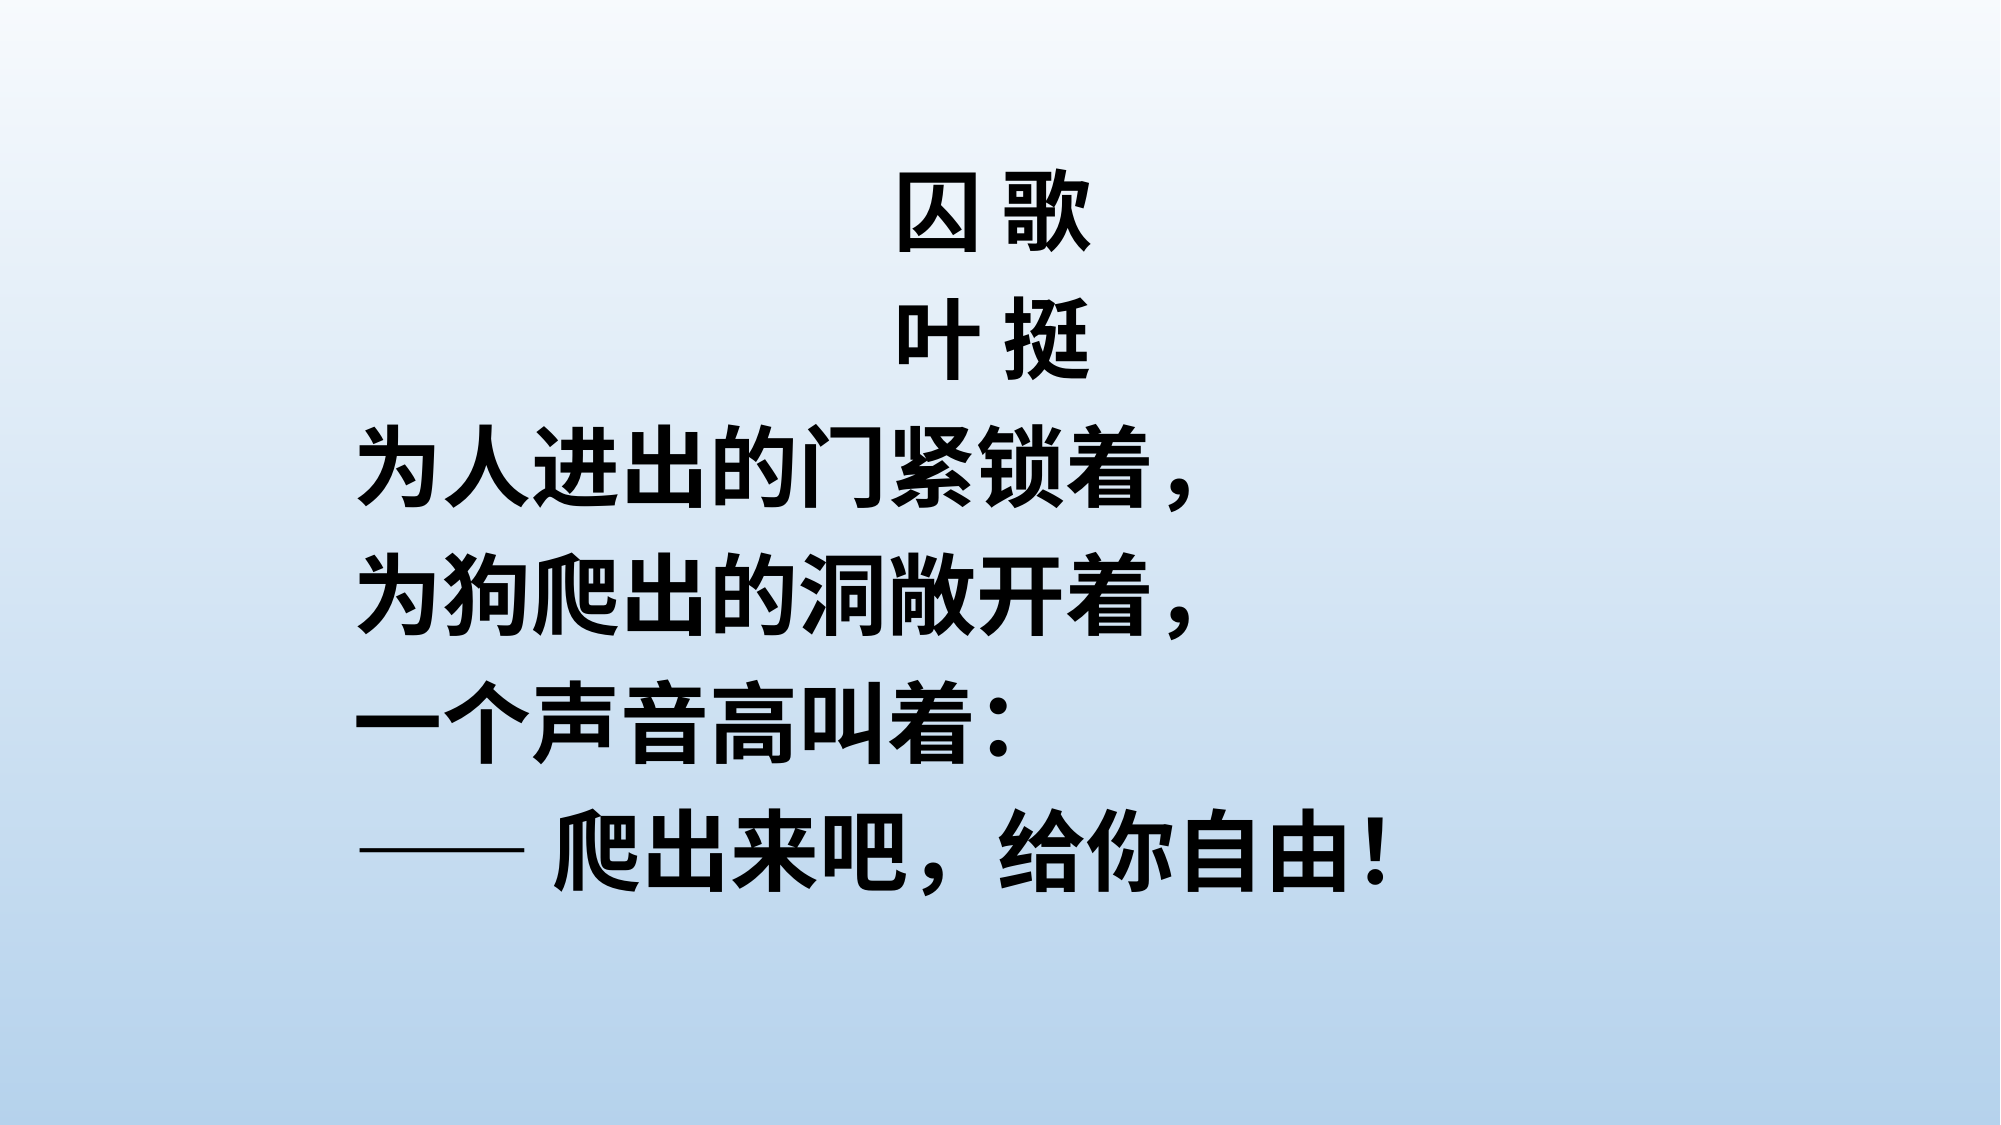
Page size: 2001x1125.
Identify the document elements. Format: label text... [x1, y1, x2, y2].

text_box 囚 歌 叶 挺 为人进出的门紧锁着， 为狗爬出的洞敞开着， 一个声音高叫着： ——爬出来吧，给你自由！ [338, 126, 1646, 910]
